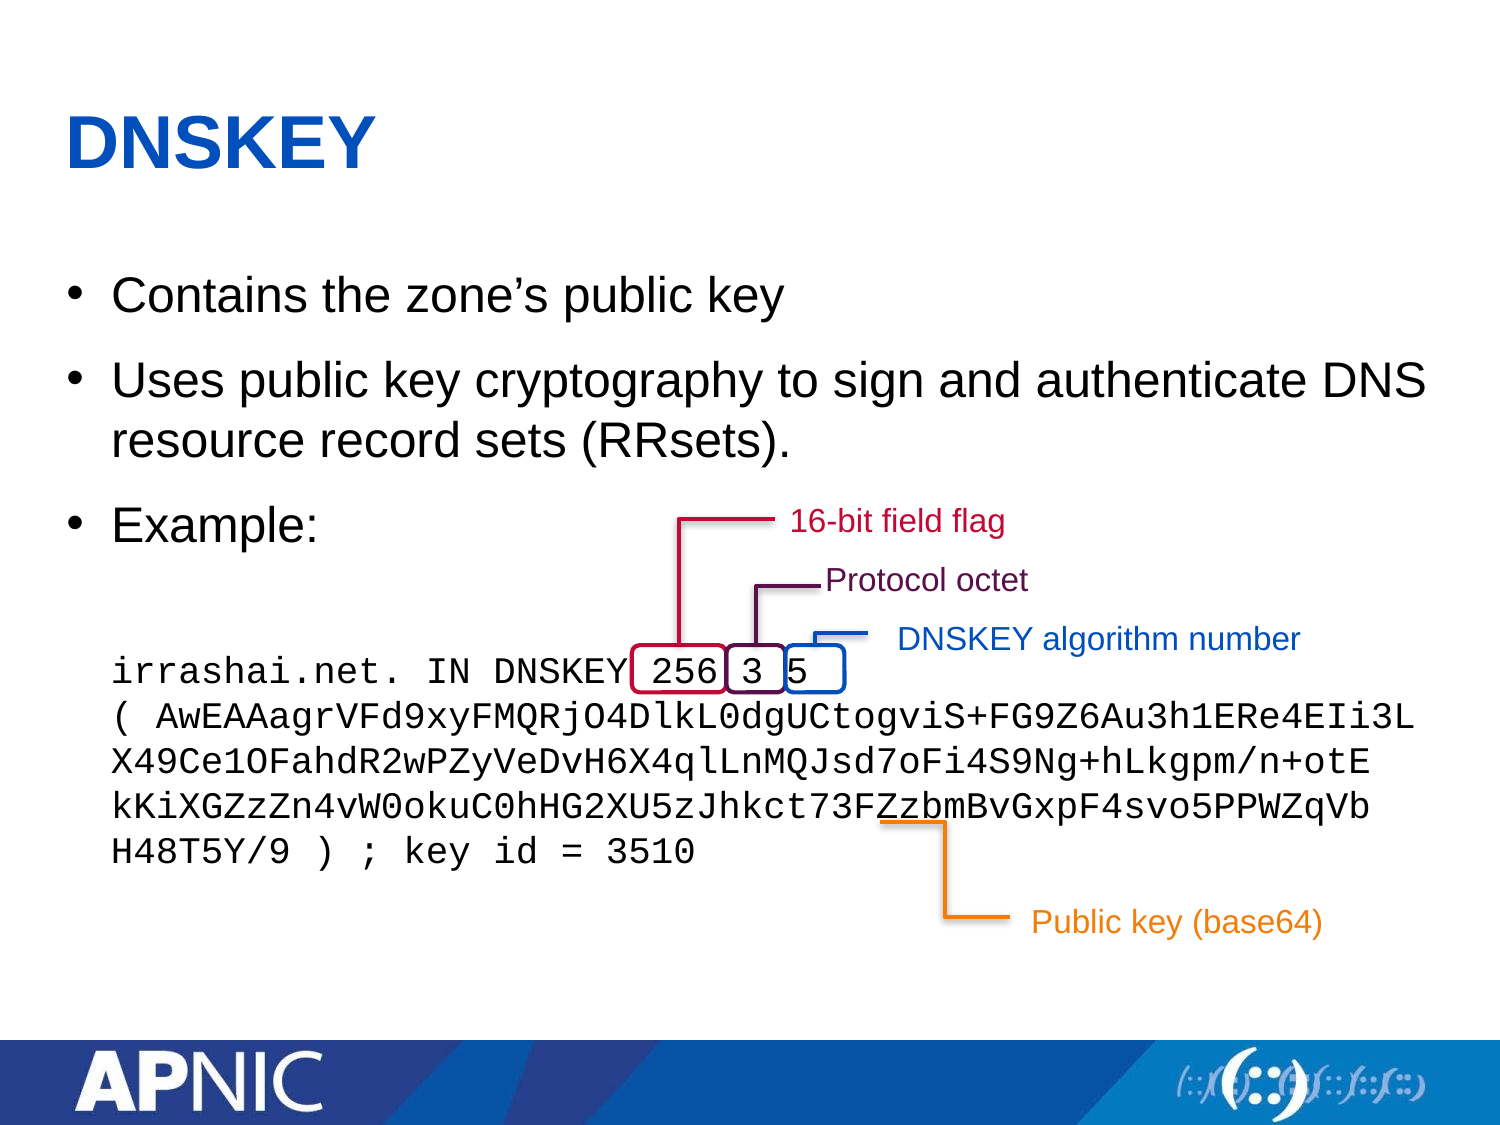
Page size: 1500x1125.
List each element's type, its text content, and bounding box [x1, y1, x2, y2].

picture [0, 1040, 1500, 1125]
title DNSKEY [64, 45, 1436, 233]
list Contains the zone’s public key Uses public key cryptography to sign and authenticate DNS resource record sets (RRsets). Example: irrashai.net. IN DNSKEY 256 3 5 ( AwEAAagrVFd9xyFMQRjO4DlkL0dgUCtogviS+FG9Z6Au3h1ERe4EIi3L X49Ce1OFahdR2wPZyVeDvH6X4qlLnMQJsd7oFi4S9Ng+hLkgpm/n+otE kKiXGZzZn4vW0okuC0hHG2XU5zJhkct73FZzbmBvGxpF4svo5PPWZqVb H48T5Y/9 ) ; key id = 3510 [66, 262, 1437, 1012]
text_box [631, 491, 1023, 693]
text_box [726, 550, 1046, 693]
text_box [785, 609, 1320, 693]
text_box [879, 822, 1346, 949]
